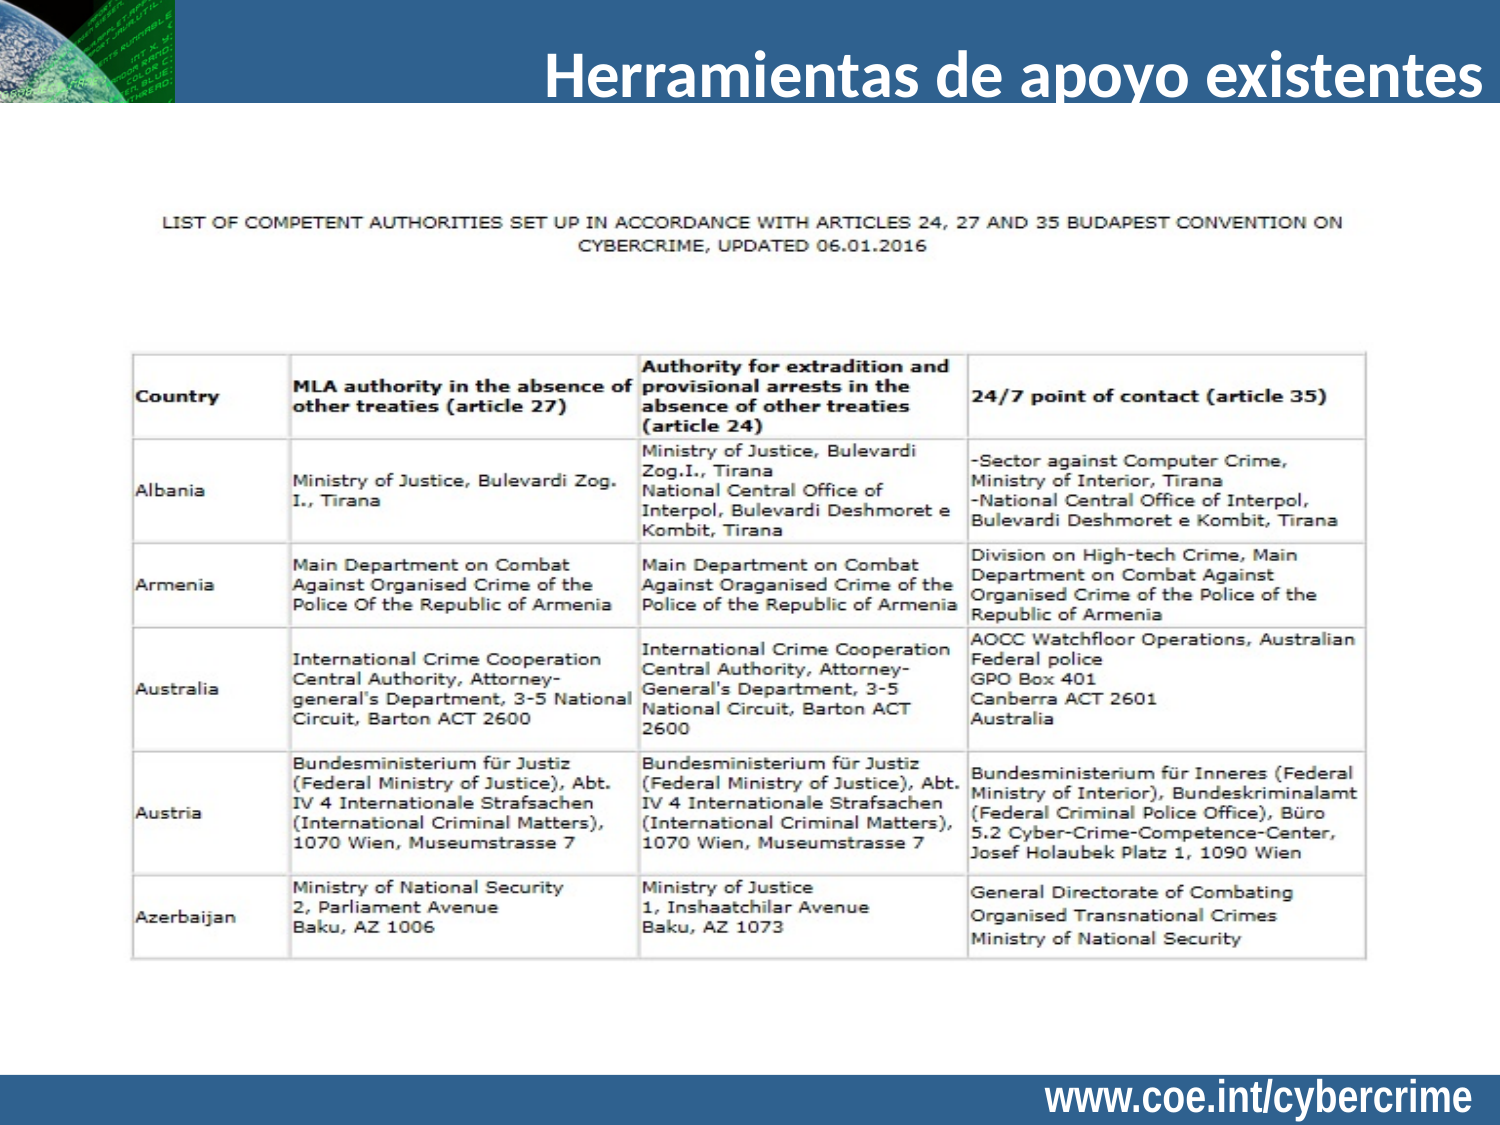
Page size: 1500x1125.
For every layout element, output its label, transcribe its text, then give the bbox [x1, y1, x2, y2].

text_box Herramientas de apoyo existentes [179, 0, 1500, 103]
picture [0, 0, 1500, 1067]
text_box [0, 1074, 1030, 1125]
text_box www.coe.int/cybercrime [1030, 1073, 1500, 1125]
